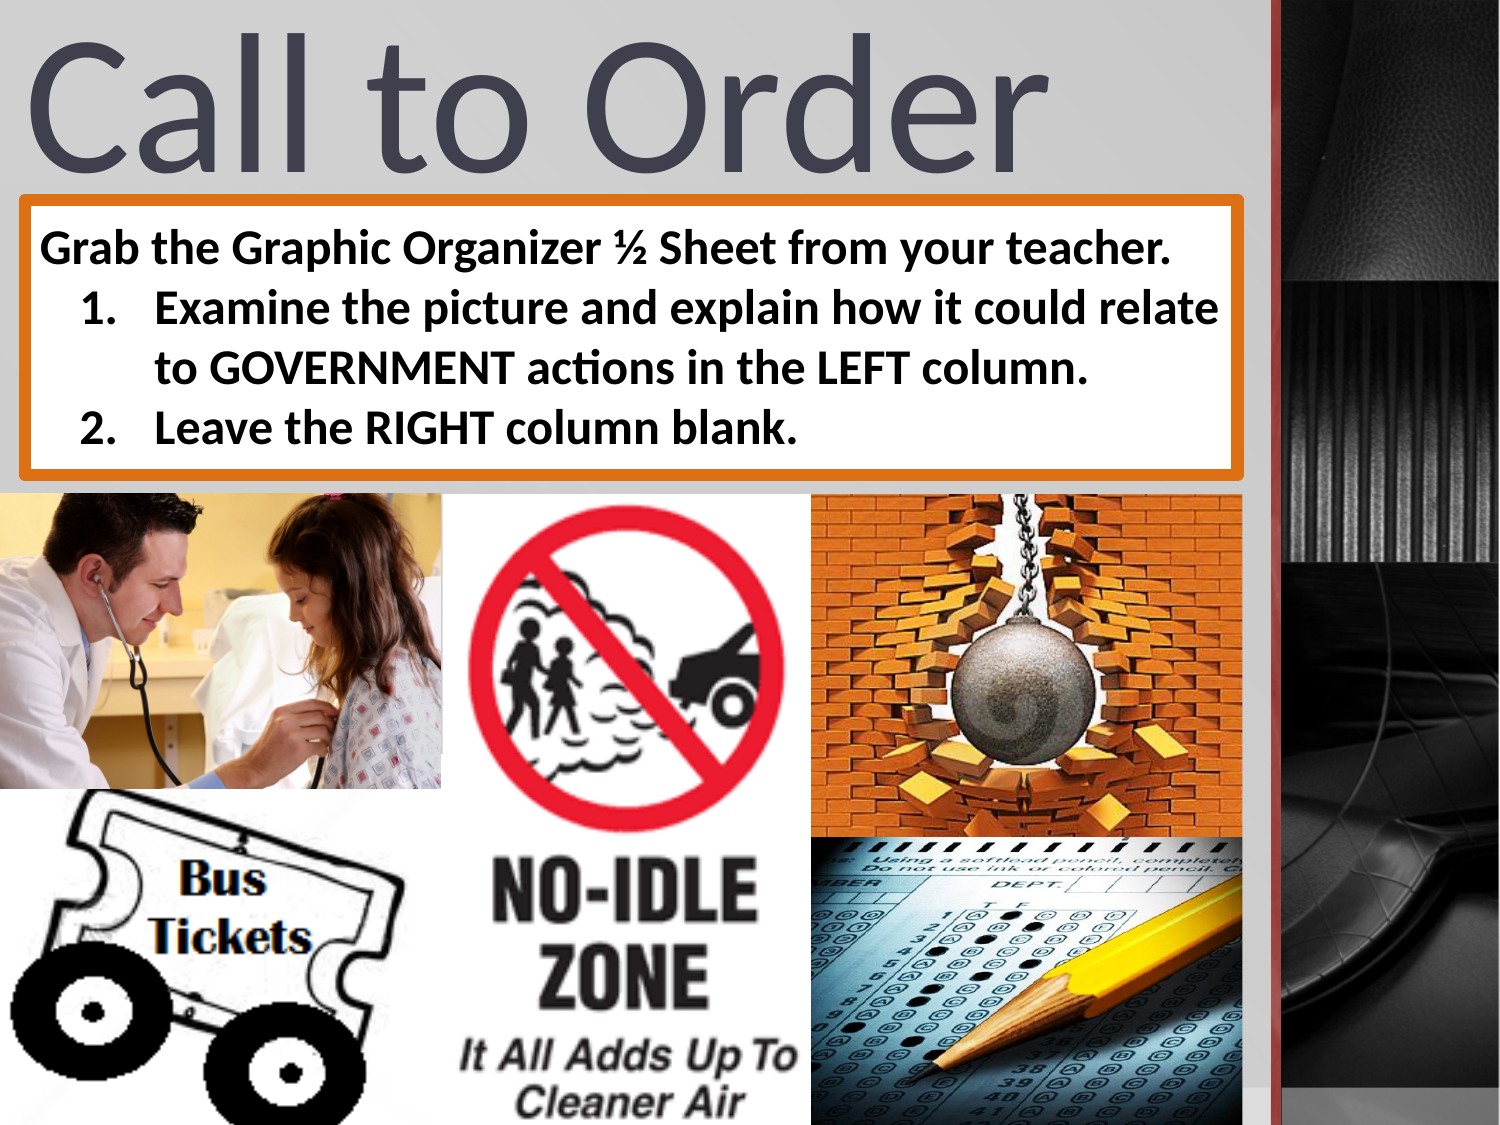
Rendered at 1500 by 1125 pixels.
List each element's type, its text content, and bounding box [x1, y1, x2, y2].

picture [1281, 1, 1500, 1087]
subtitle Grab the Graphic Organizer ½ Sheet from your teacher. Examine the picture and explain how it could relate to GOVERNMENT actions in the LEFT column. Leave the RIGHT column blank. [24, 199, 1239, 476]
title Call to Order [24, 37, 1138, 199]
picture [0, 493, 1243, 1125]
